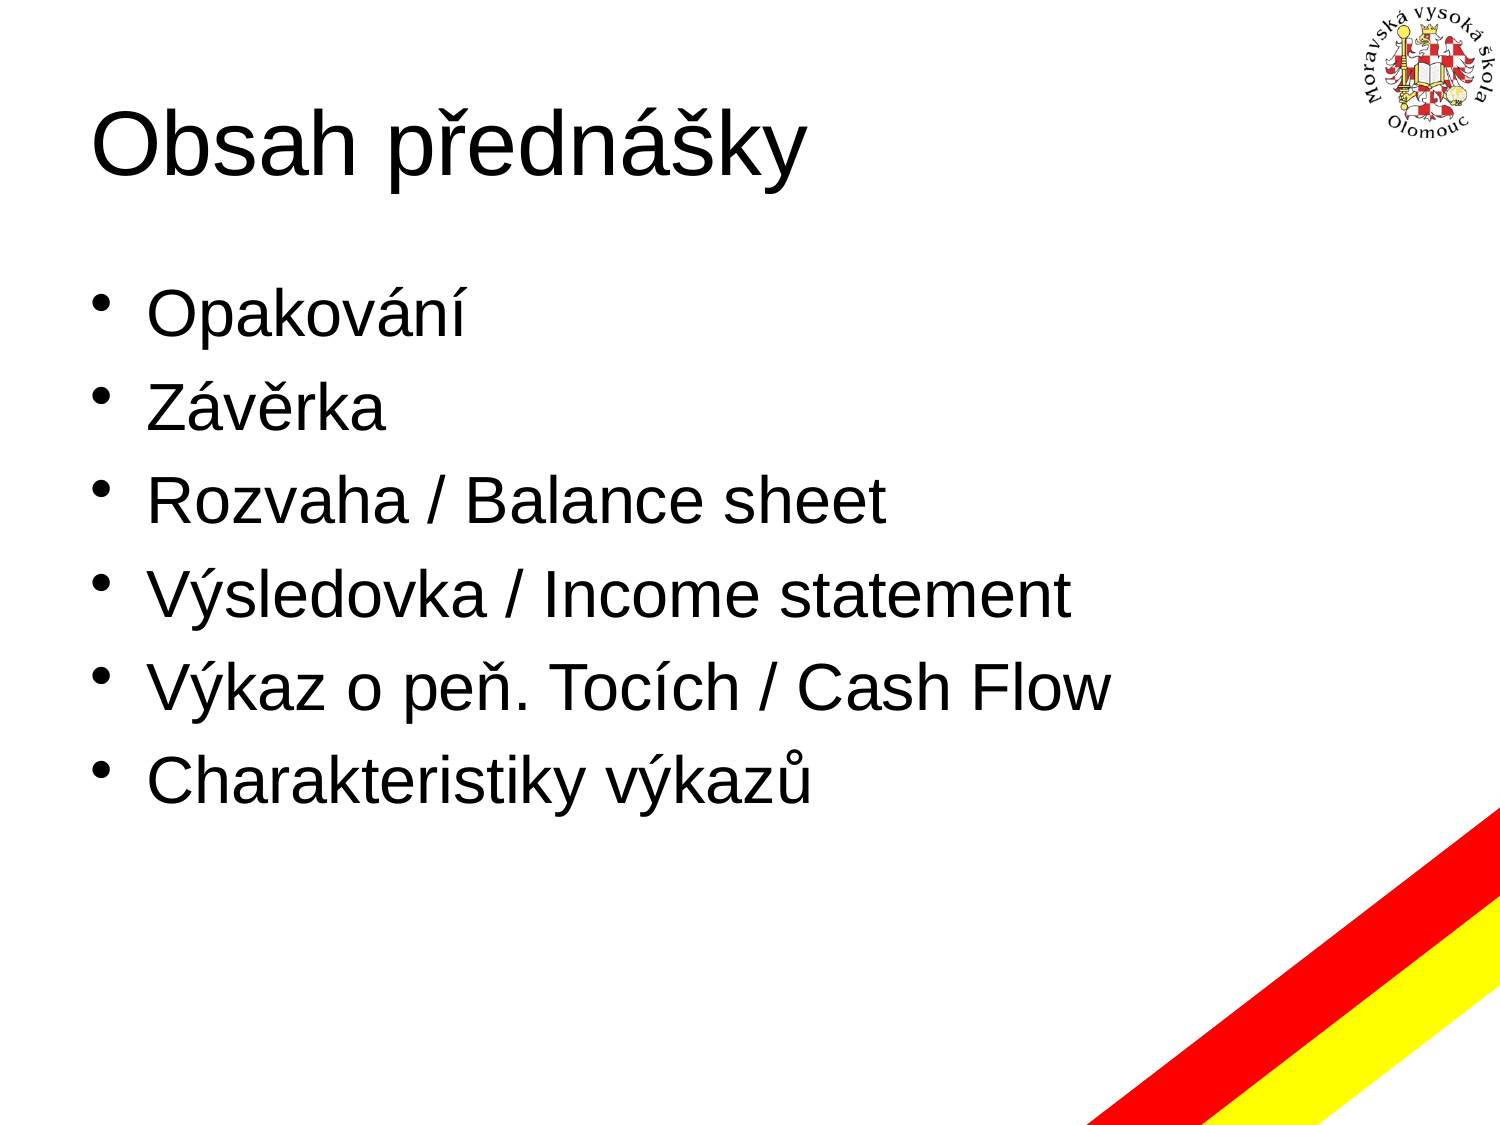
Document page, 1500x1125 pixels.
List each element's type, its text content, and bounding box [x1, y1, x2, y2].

title Obsah přednášky [75, 45, 1425, 233]
list Opakování Závěrka Rozvaha / Balance sheet Výsledovka / Income statement Výkaz o peň. Tocích / Cash Flow Charakteristiky výkazů [75, 262, 1425, 1005]
picture [1364, 7, 1495, 138]
